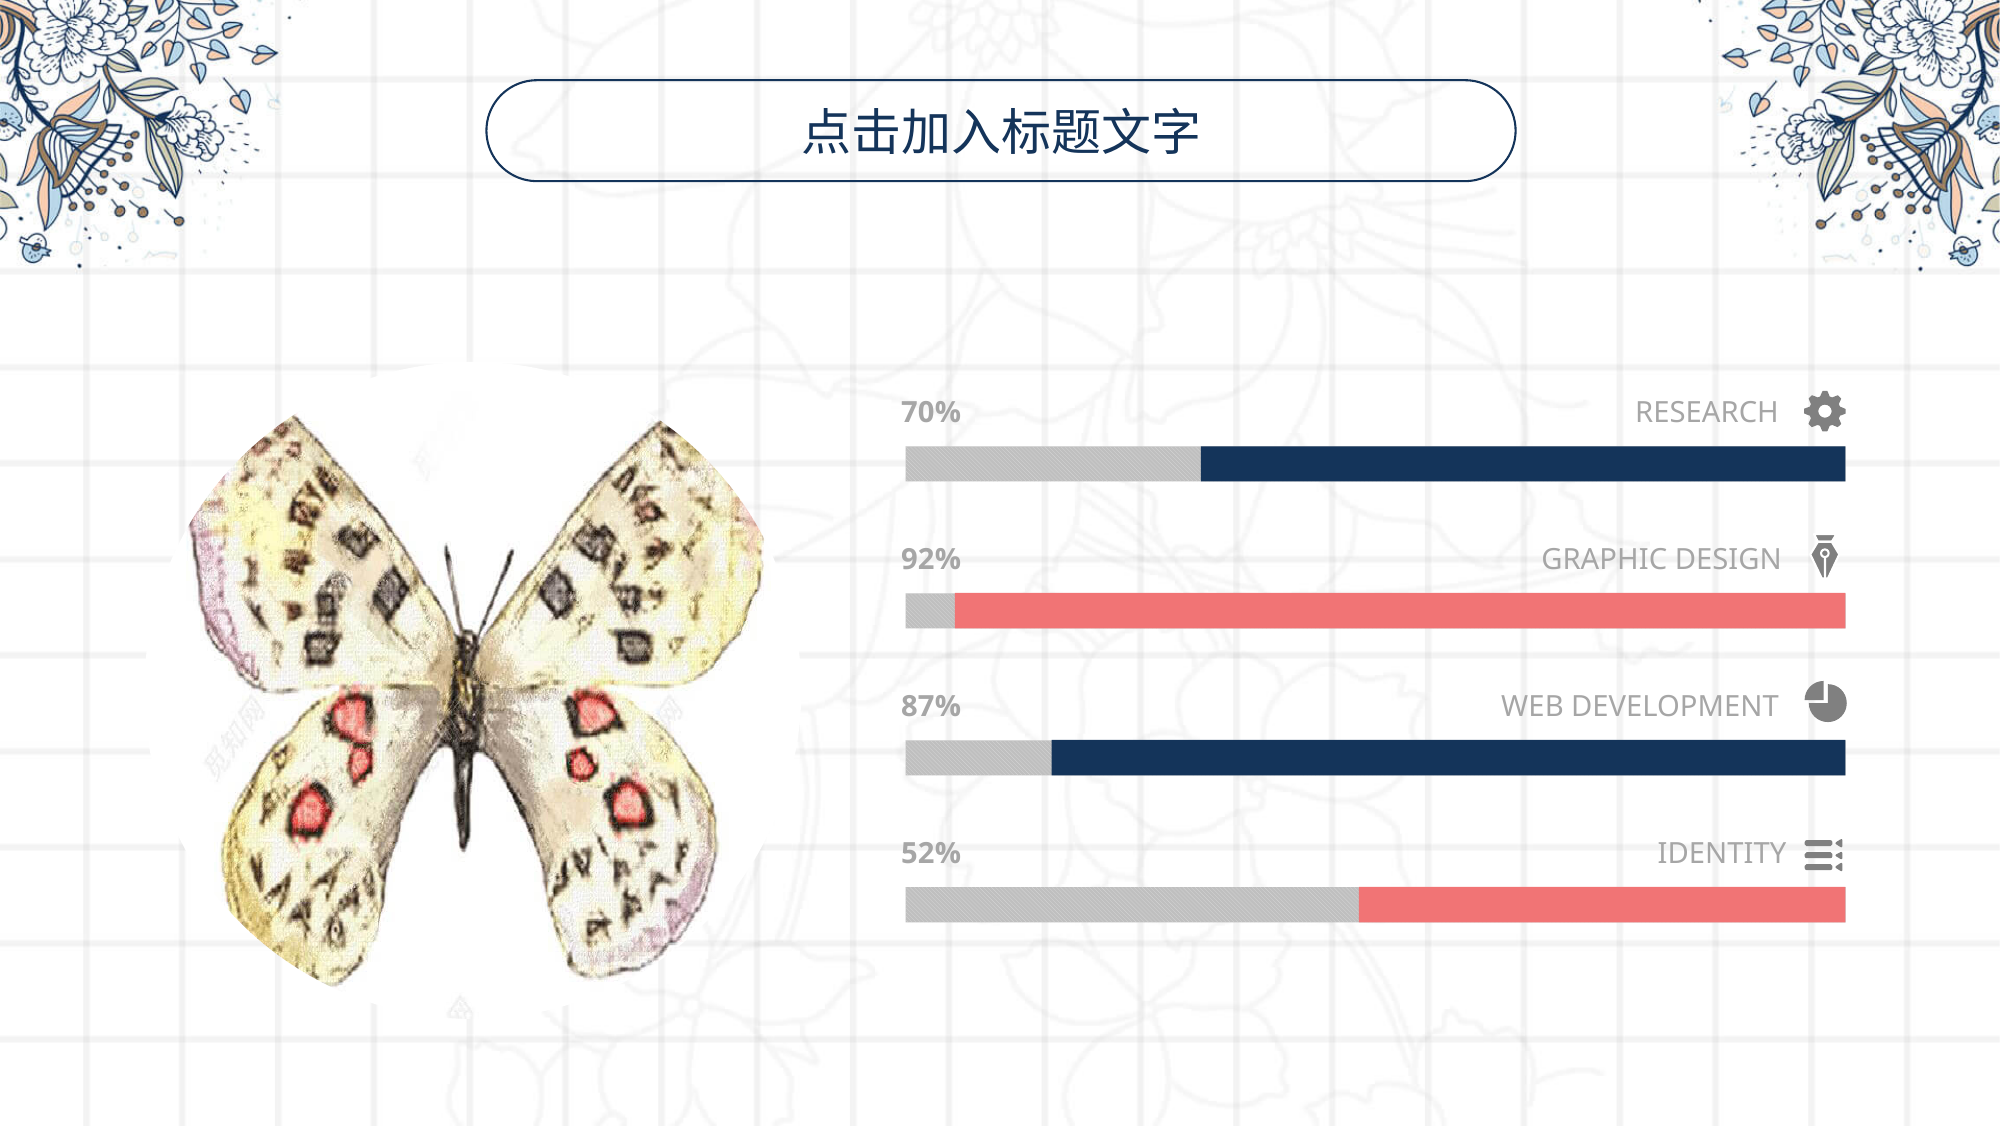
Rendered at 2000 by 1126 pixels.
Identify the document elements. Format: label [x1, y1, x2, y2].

text_box [428, 79, 1574, 182]
text_box [144, 361, 1848, 1020]
picture [0, 0, 2000, 1126]
